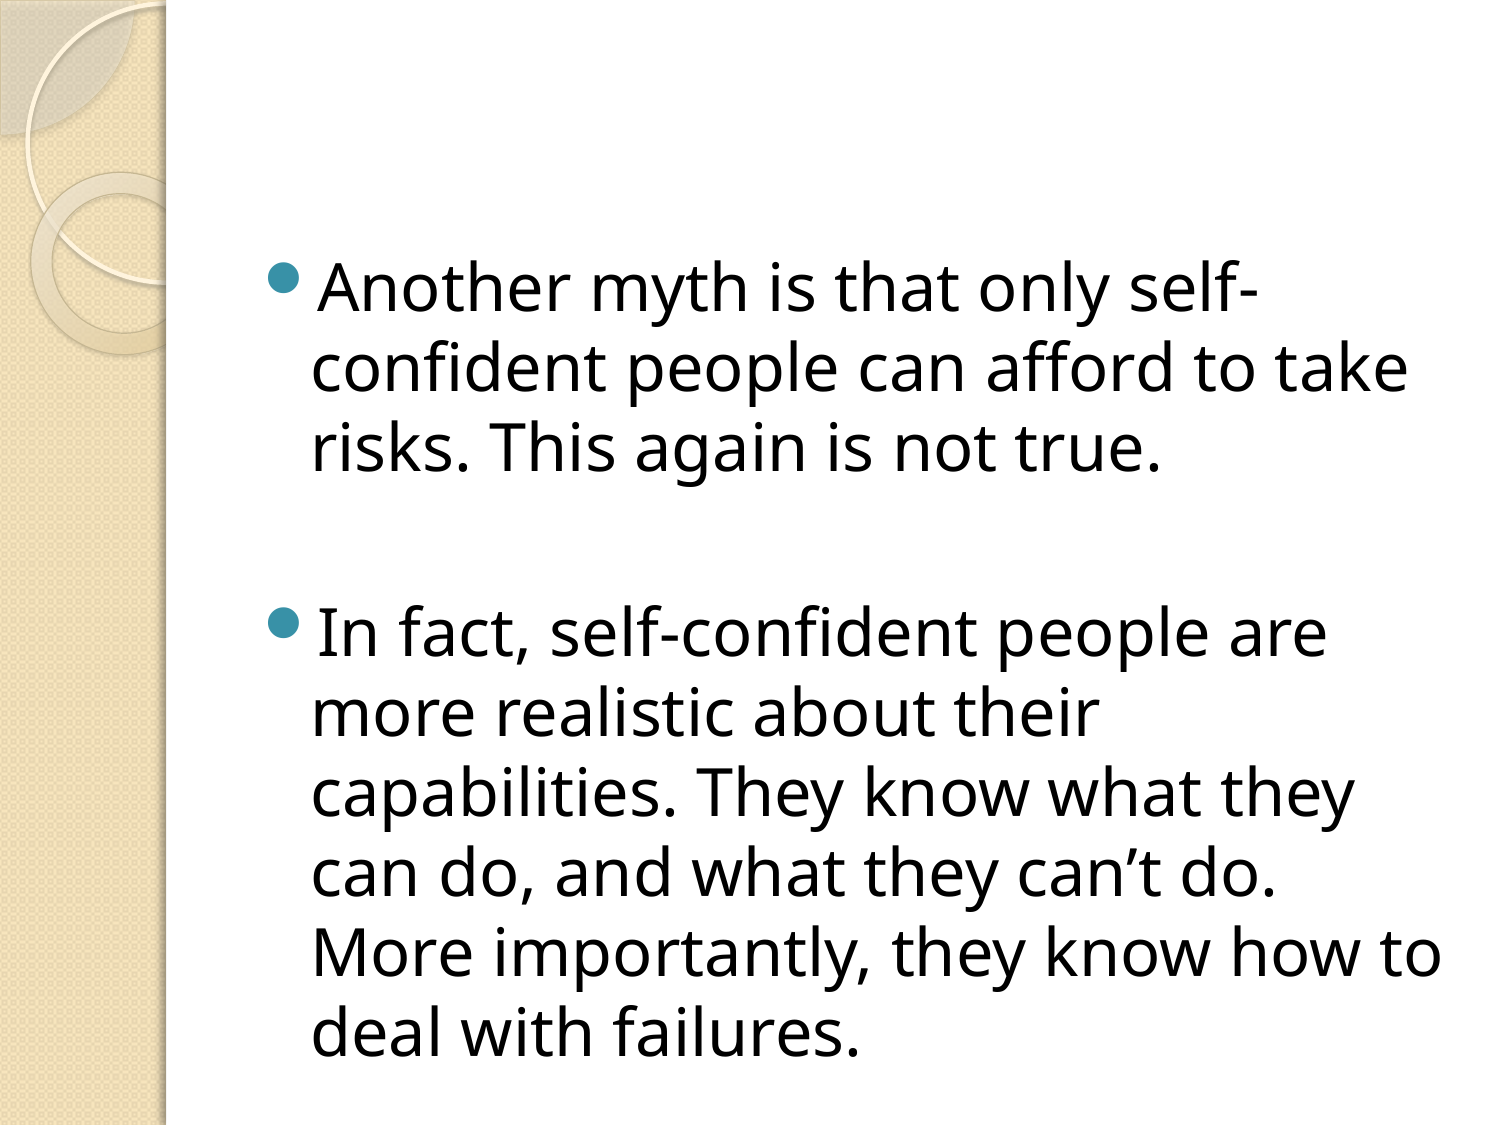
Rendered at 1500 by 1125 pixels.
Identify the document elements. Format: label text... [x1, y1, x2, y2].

list Another myth is that only self-confident people can afford to take risks. This again is not true. In fact, self-confident people are more realistic about their capabilities. They know what they can do, and what they can’t do. More importantly, they know how to deal with failures. [235, 237, 1466, 1025]
